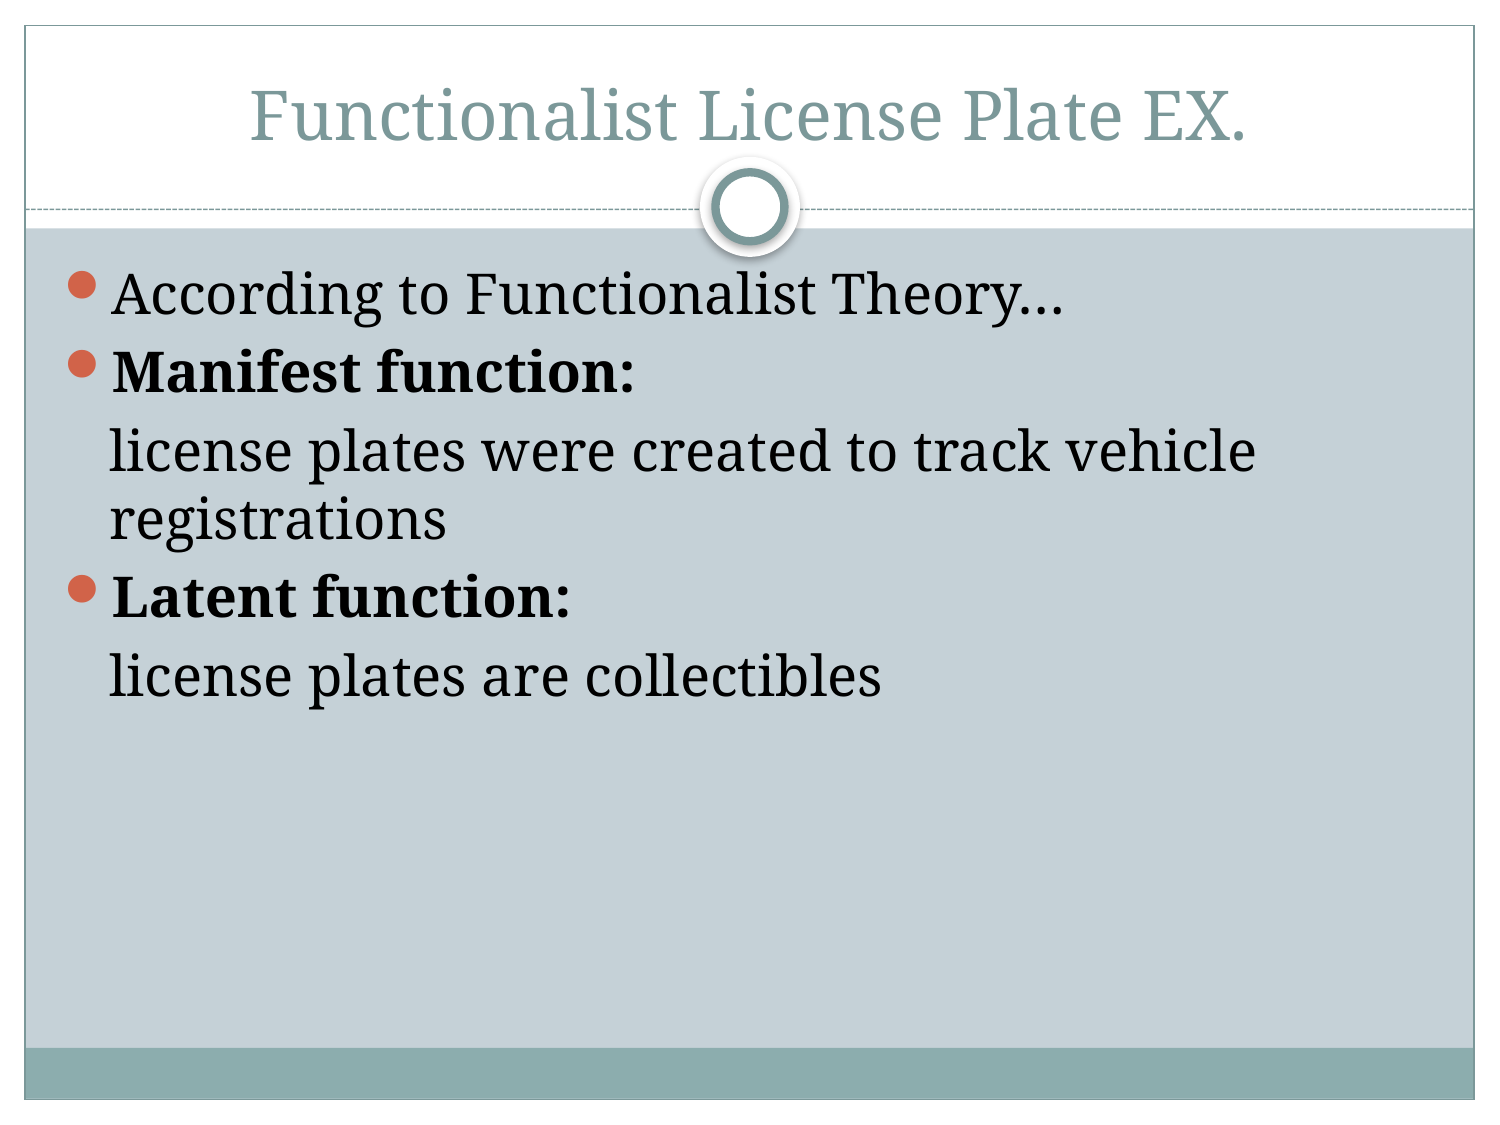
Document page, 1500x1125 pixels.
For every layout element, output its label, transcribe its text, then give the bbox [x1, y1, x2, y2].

title Functionalist License Plate EX. [49, 37, 1450, 162]
list According to Functionalist Theory… Manifest function: license plates were created to track vehicle registrations Latent function: license plates are collectibles [49, 250, 1445, 1001]
